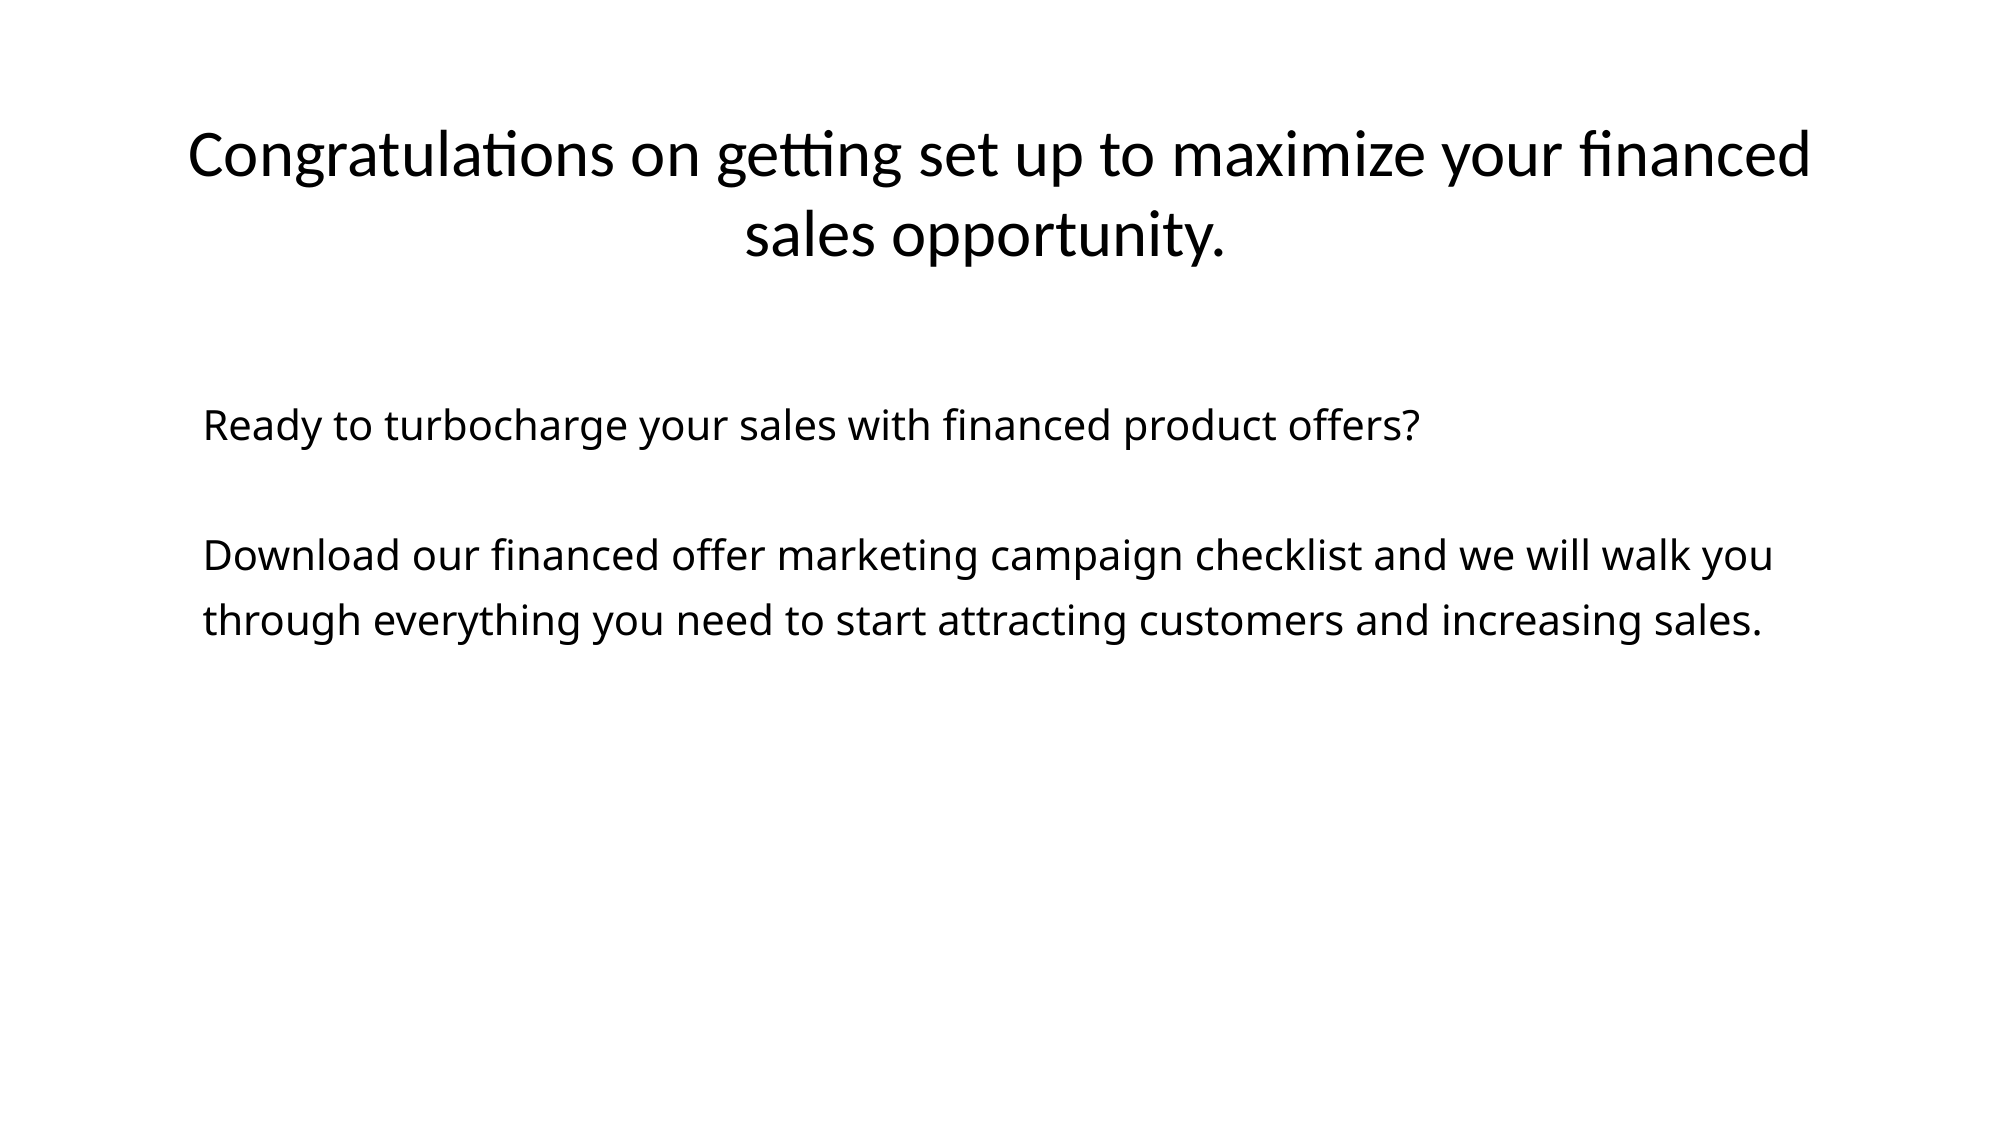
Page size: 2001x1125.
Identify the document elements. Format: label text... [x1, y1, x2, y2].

text_box Ready to turbocharge your sales with financed product offers? Download our financed offer marketing campaign checklist and we will walk you through everything you need to start attracting customers and increasing sales. [187, 326, 1795, 717]
text_box Congratulations on getting set up to maximize your financed sales opportunity. [106, 102, 1897, 278]
